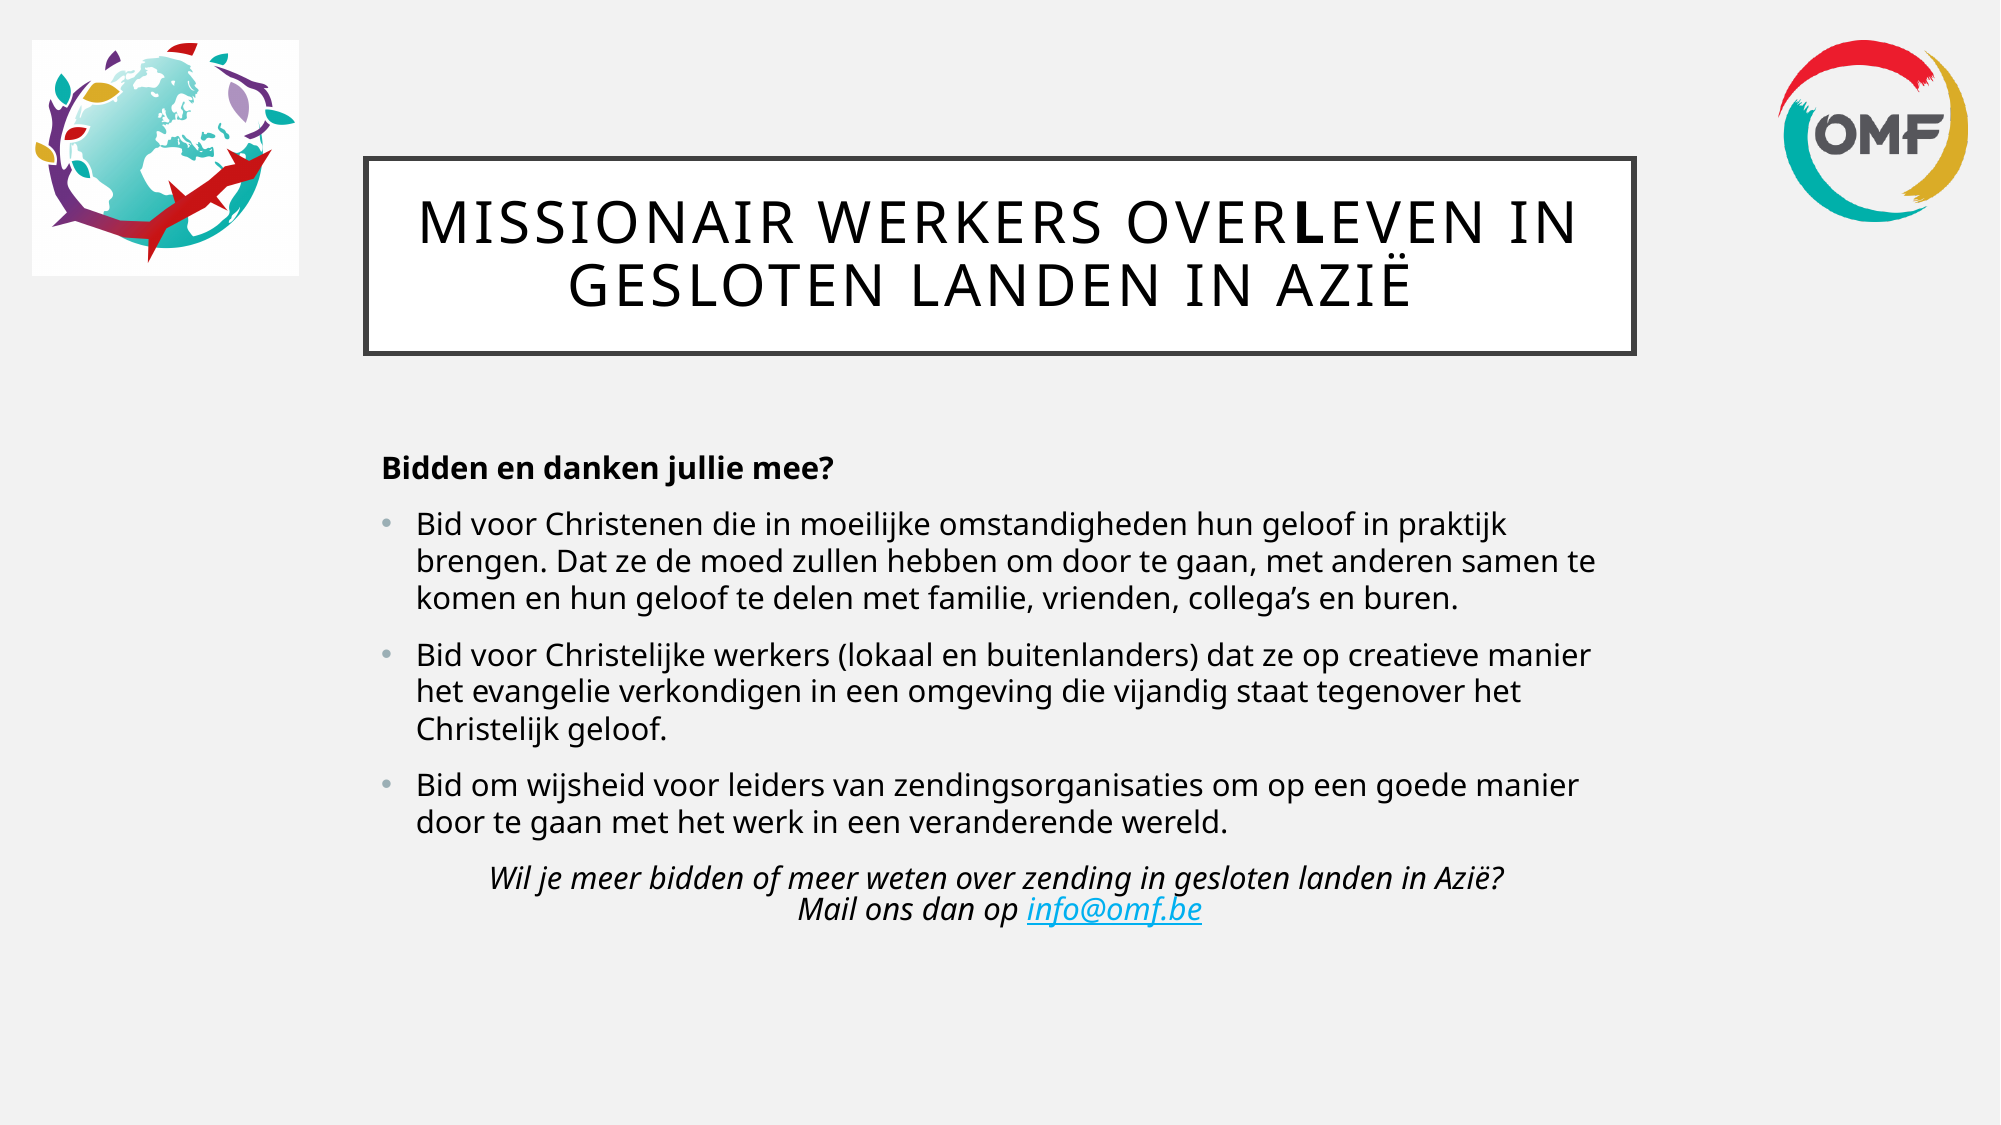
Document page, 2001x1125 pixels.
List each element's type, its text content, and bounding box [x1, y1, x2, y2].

picture [32, 40, 299, 276]
list Bidden en danken jullie mee? Bid voor Christenen die in moeilijke omstandigheden hun geloof in praktijk brengen. Dat ze de moed zullen hebben om door te gaan, met anderen samen te komen en hun geloof te delen met familie, vrienden, collega’s en buren. Bid voor Christelijke werkers (lokaal en buitenlanders) dat ze op creatieve manier het evangelie verkondigen in een omgeving die vijandig staat tegenover het Christelijk geloof. Bid om wijsheid voor leiders van zendingsorganisaties om op een goede manier door te gaan met het werk in een veranderende wereld. Wil je meer bidden of meer weten over zending in gesloten landen in Azië? Mail ons dan op info@omf.be [366, 432, 1634, 942]
title Missionair werkers overLeven in gesloten landen in Azië [363, 156, 1637, 356]
picture [1778, 40, 1968, 222]
